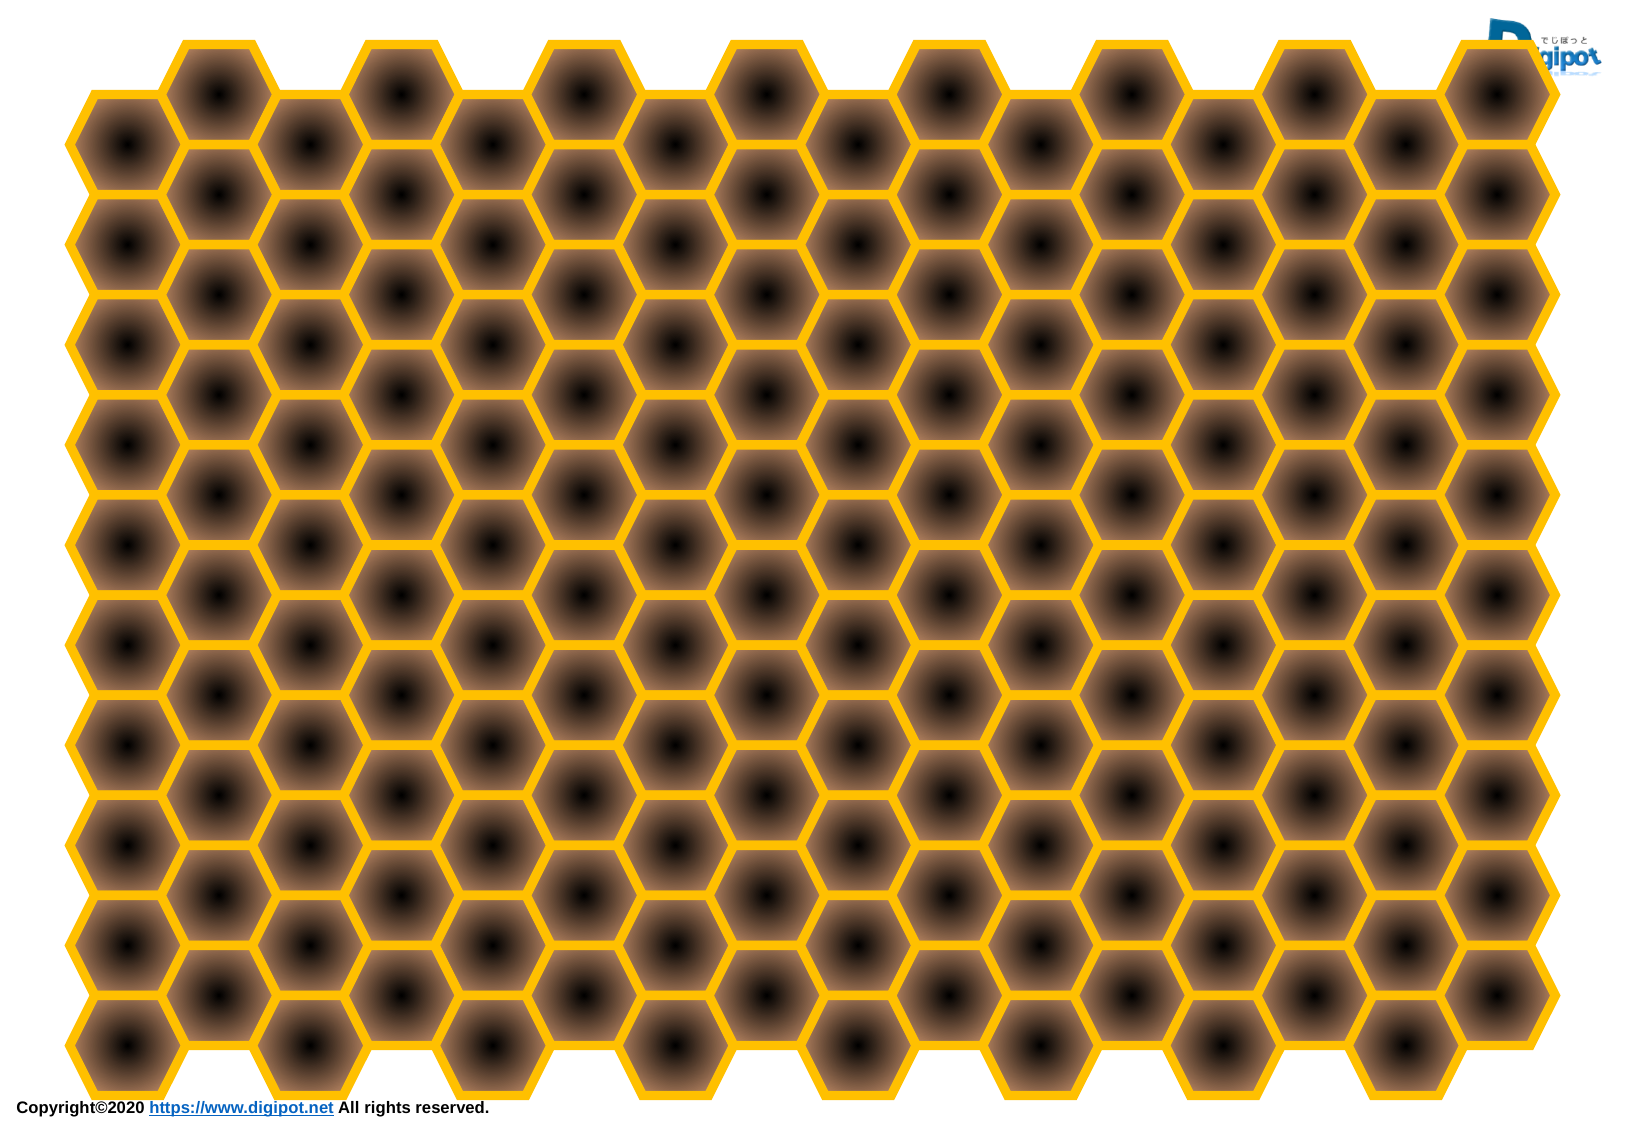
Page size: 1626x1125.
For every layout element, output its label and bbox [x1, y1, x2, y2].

text_box [69, 44, 1556, 1096]
picture [1503, 32, 1518, 39]
picture [1485, 18, 1602, 82]
